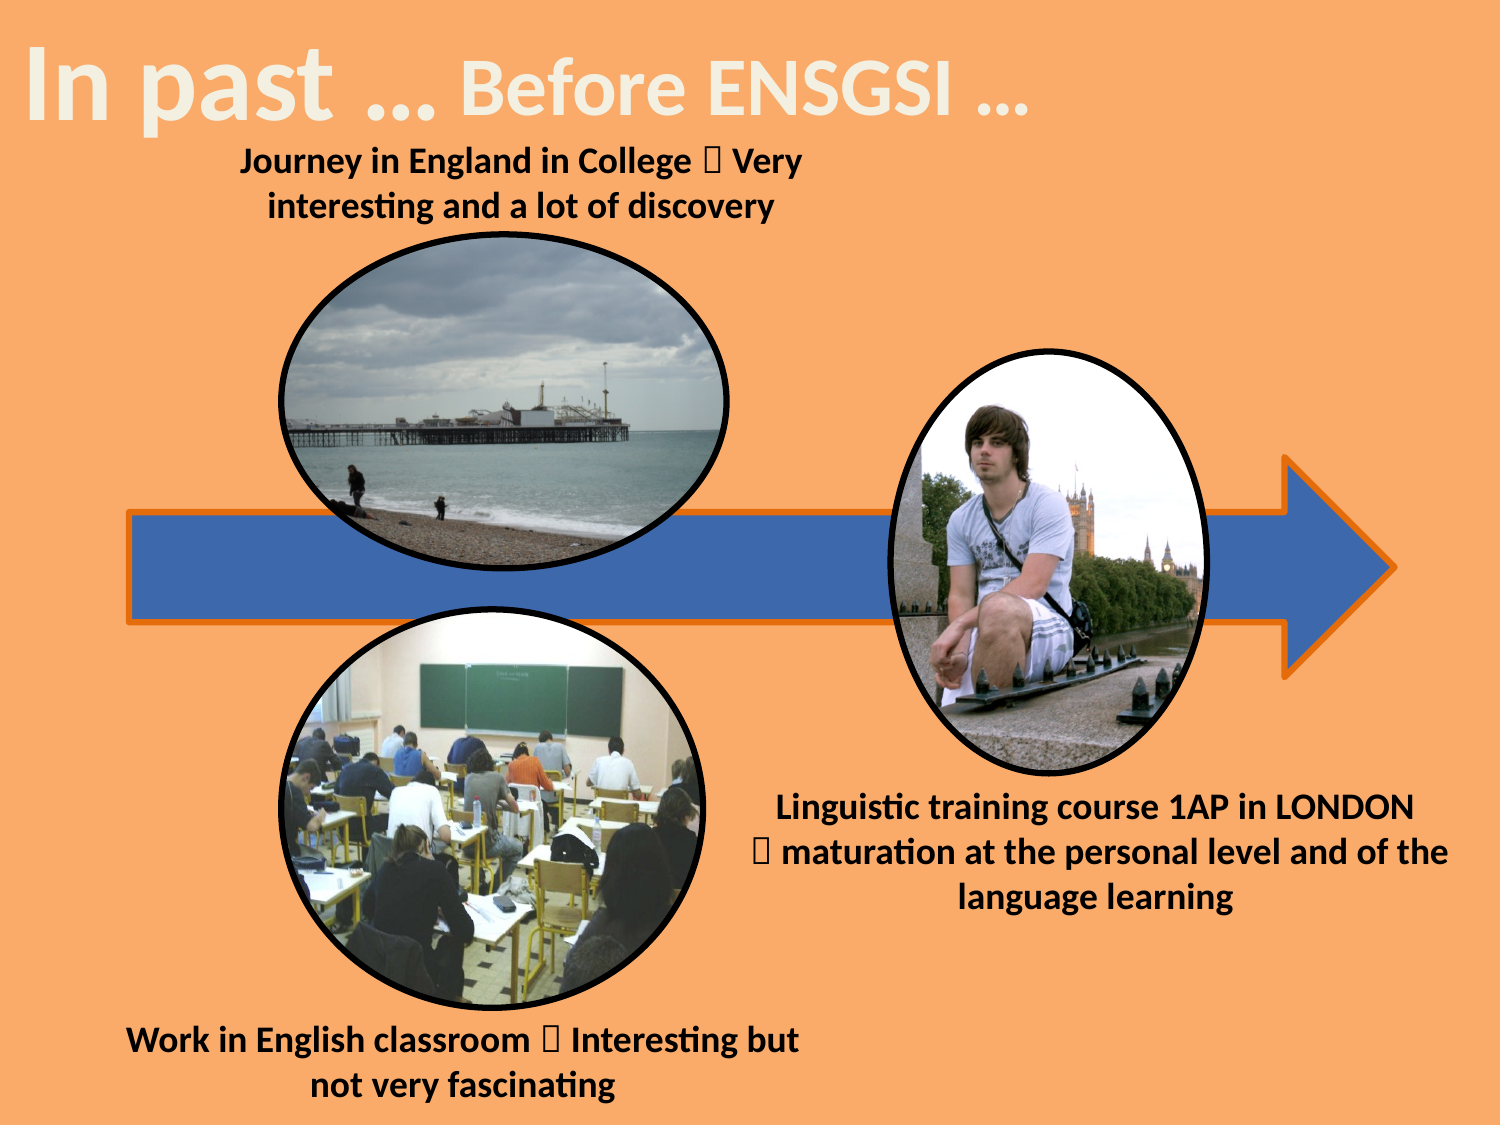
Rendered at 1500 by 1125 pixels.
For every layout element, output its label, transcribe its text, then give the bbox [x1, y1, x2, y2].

text_box Journey in England in College  Very interesting and a lot of discovery [152, 128, 891, 234]
picture [280, 234, 727, 569]
text_box Work in English classroom  Interesting but not very fascinating [93, 1007, 832, 1113]
text_box Before ENSGSI … [444, 24, 1049, 140]
text_box [126, 510, 885, 625]
picture [890, 351, 1208, 774]
text_box [1212, 455, 1397, 680]
text_box Linguistic training course 1AP in LONDON  maturation at the personal level and of the language learning [726, 774, 1465, 924]
text_box In past … [7, 0, 457, 150]
picture [280, 609, 704, 1009]
